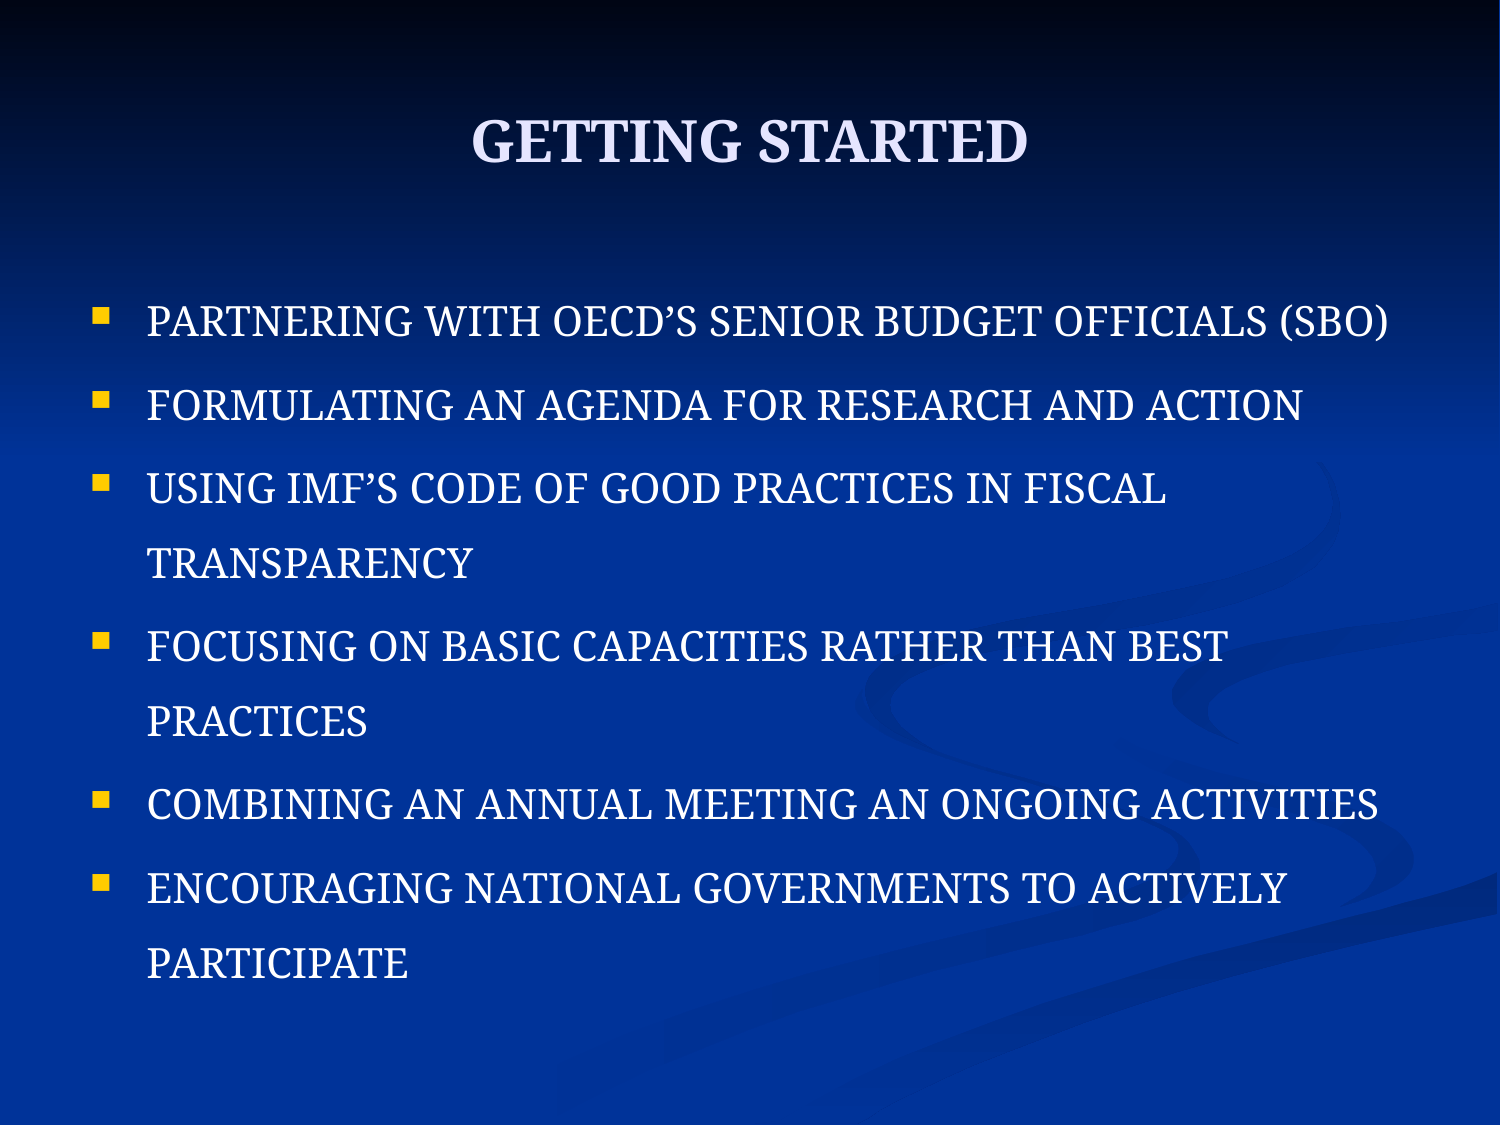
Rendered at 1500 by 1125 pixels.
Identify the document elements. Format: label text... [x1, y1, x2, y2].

list PARTNERING WITH OECD’S SENIOR BUDGET OFFICIALS (SBO) FORMULATING AN AGENDA FOR RESEARCH AND ACTION USING IMF’S CODE OF GOOD PRACTICES IN FISCAL TRANSPARENCY FOCUSING ON BASIC CAPACITIES RATHER THAN BEST PRACTICES COMBINING AN ANNUAL MEETING AN ONGOING ACTIVITIES ENCOURAGING NATIONAL GOVERNMENTS TO ACTIVELY PARTICIPATE [74, 262, 1413, 1076]
title GETTING STARTED [74, 44, 1426, 233]
